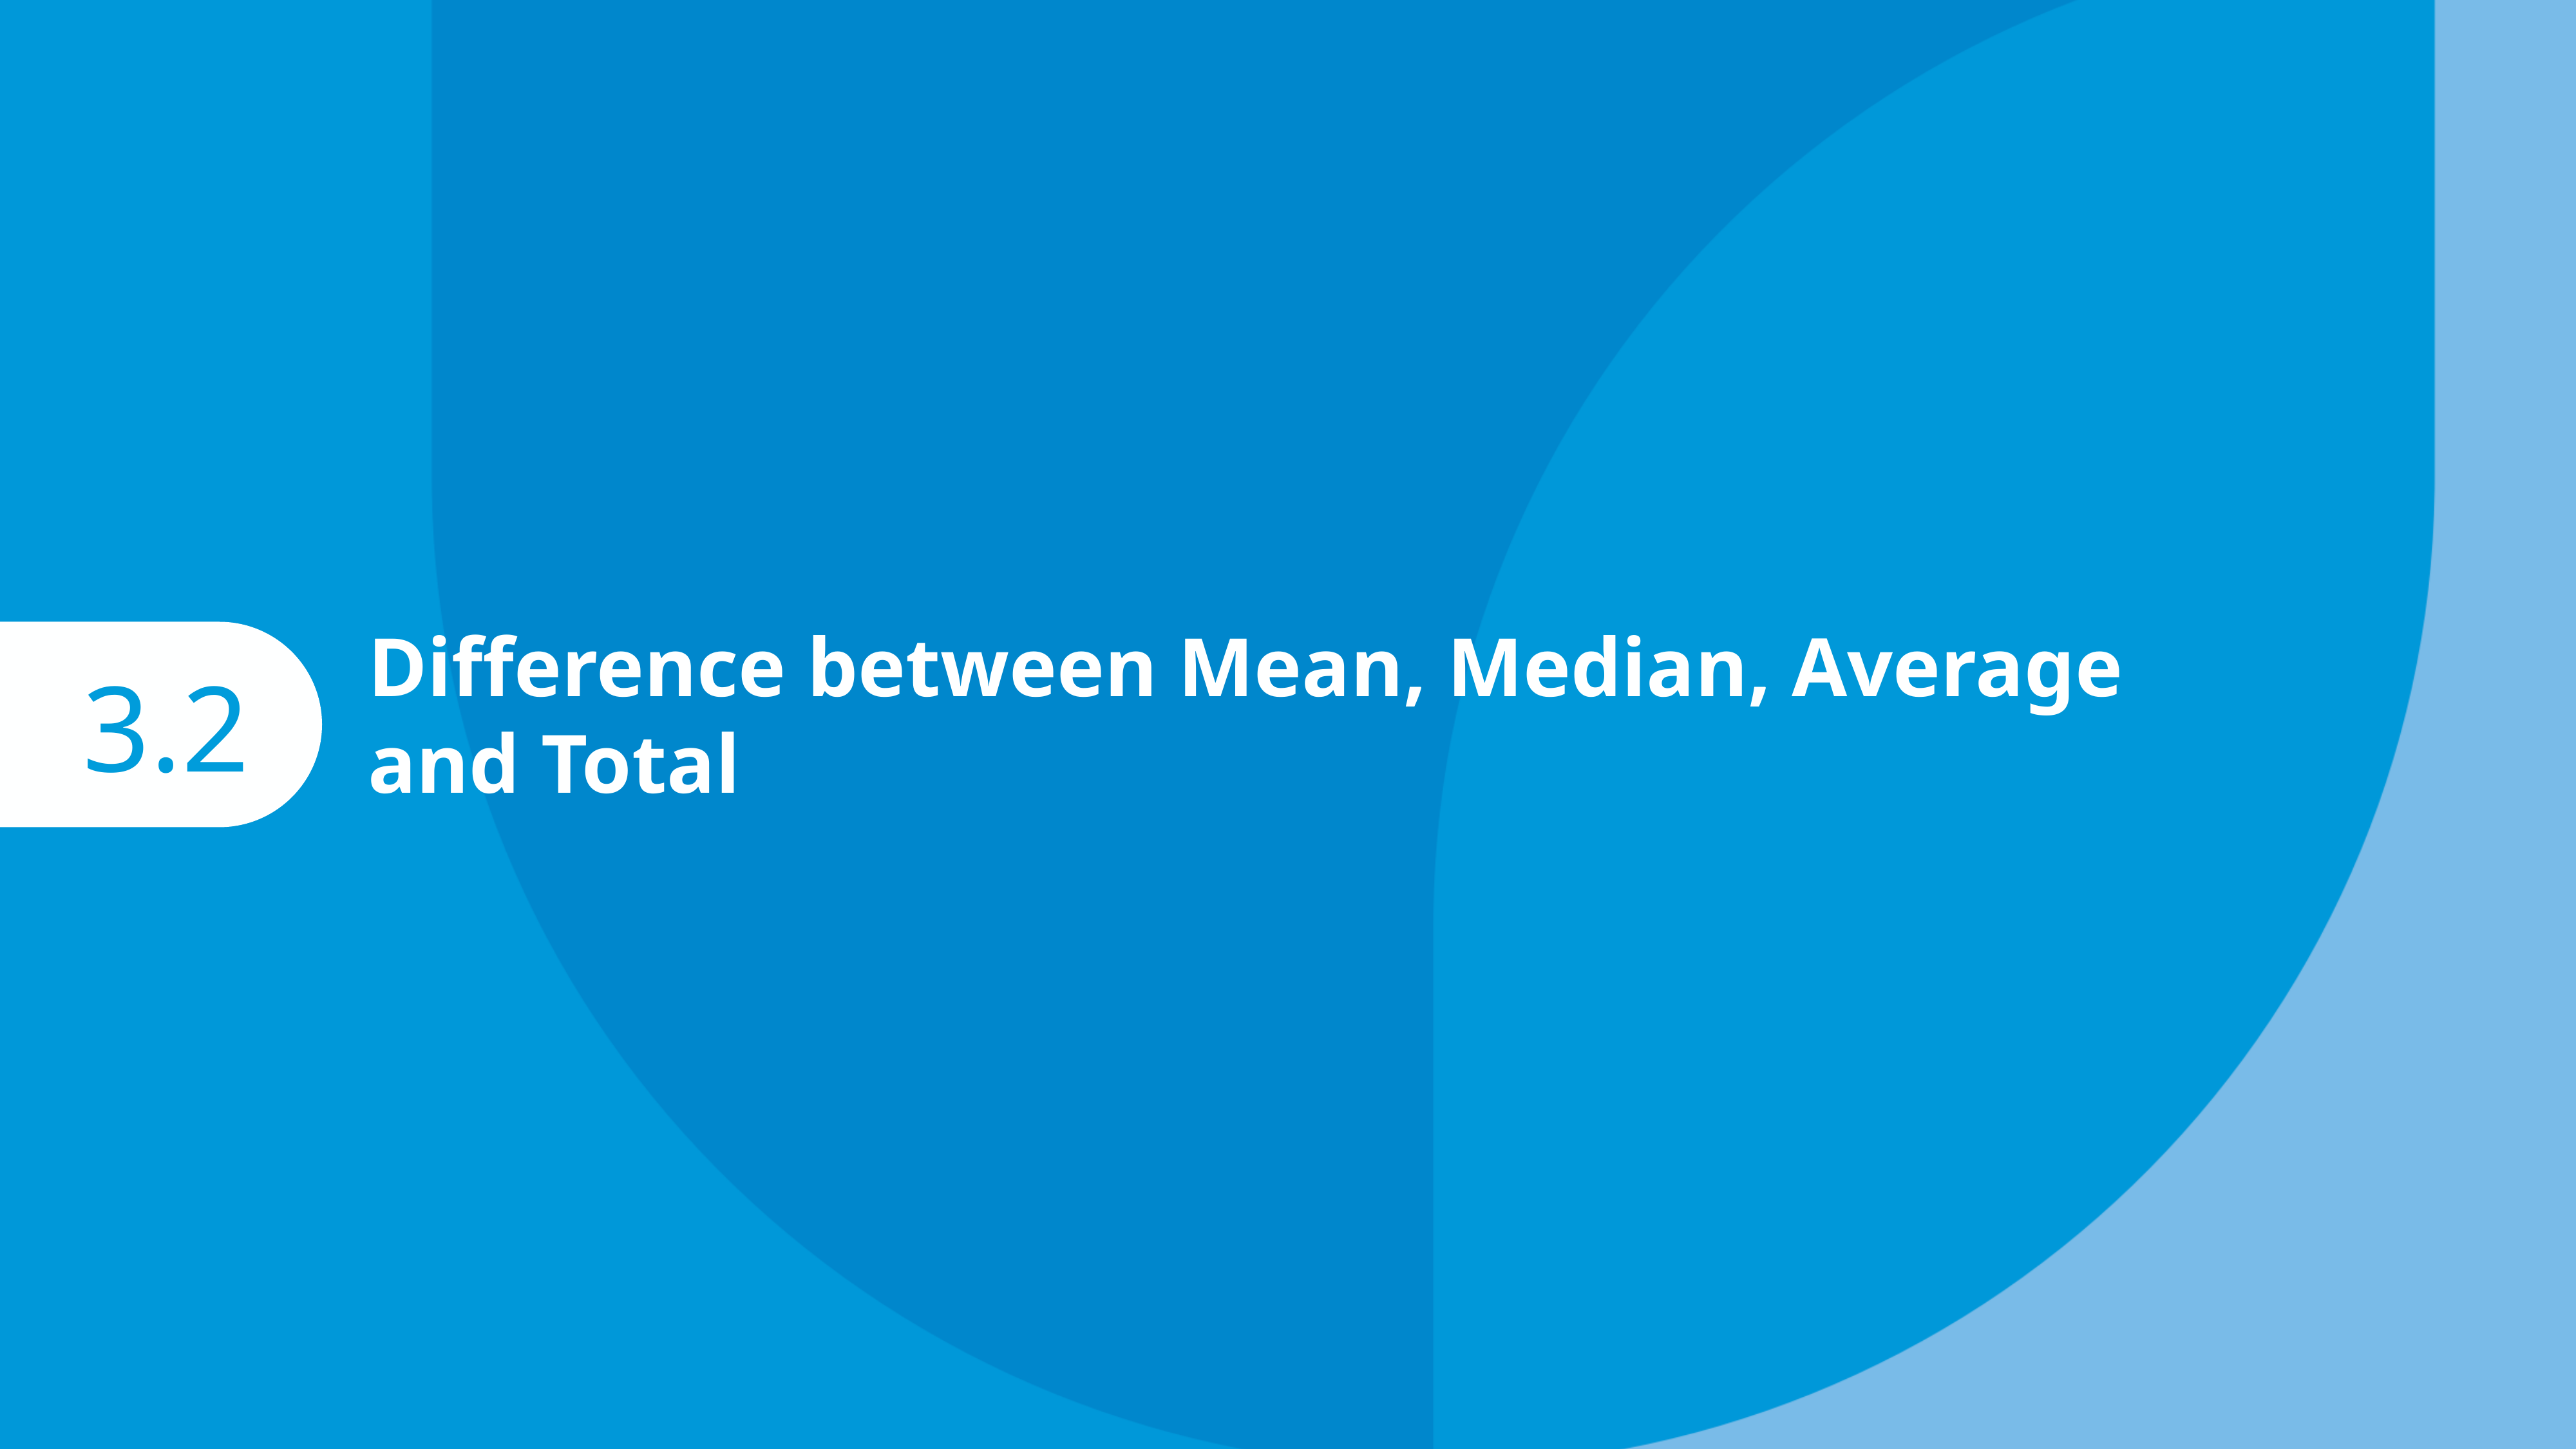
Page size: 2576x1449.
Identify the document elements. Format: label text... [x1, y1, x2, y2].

list 3.2 [3, 652, 250, 797]
list Difference between Mean, Median, Average and Total [368, 628, 2238, 797]
